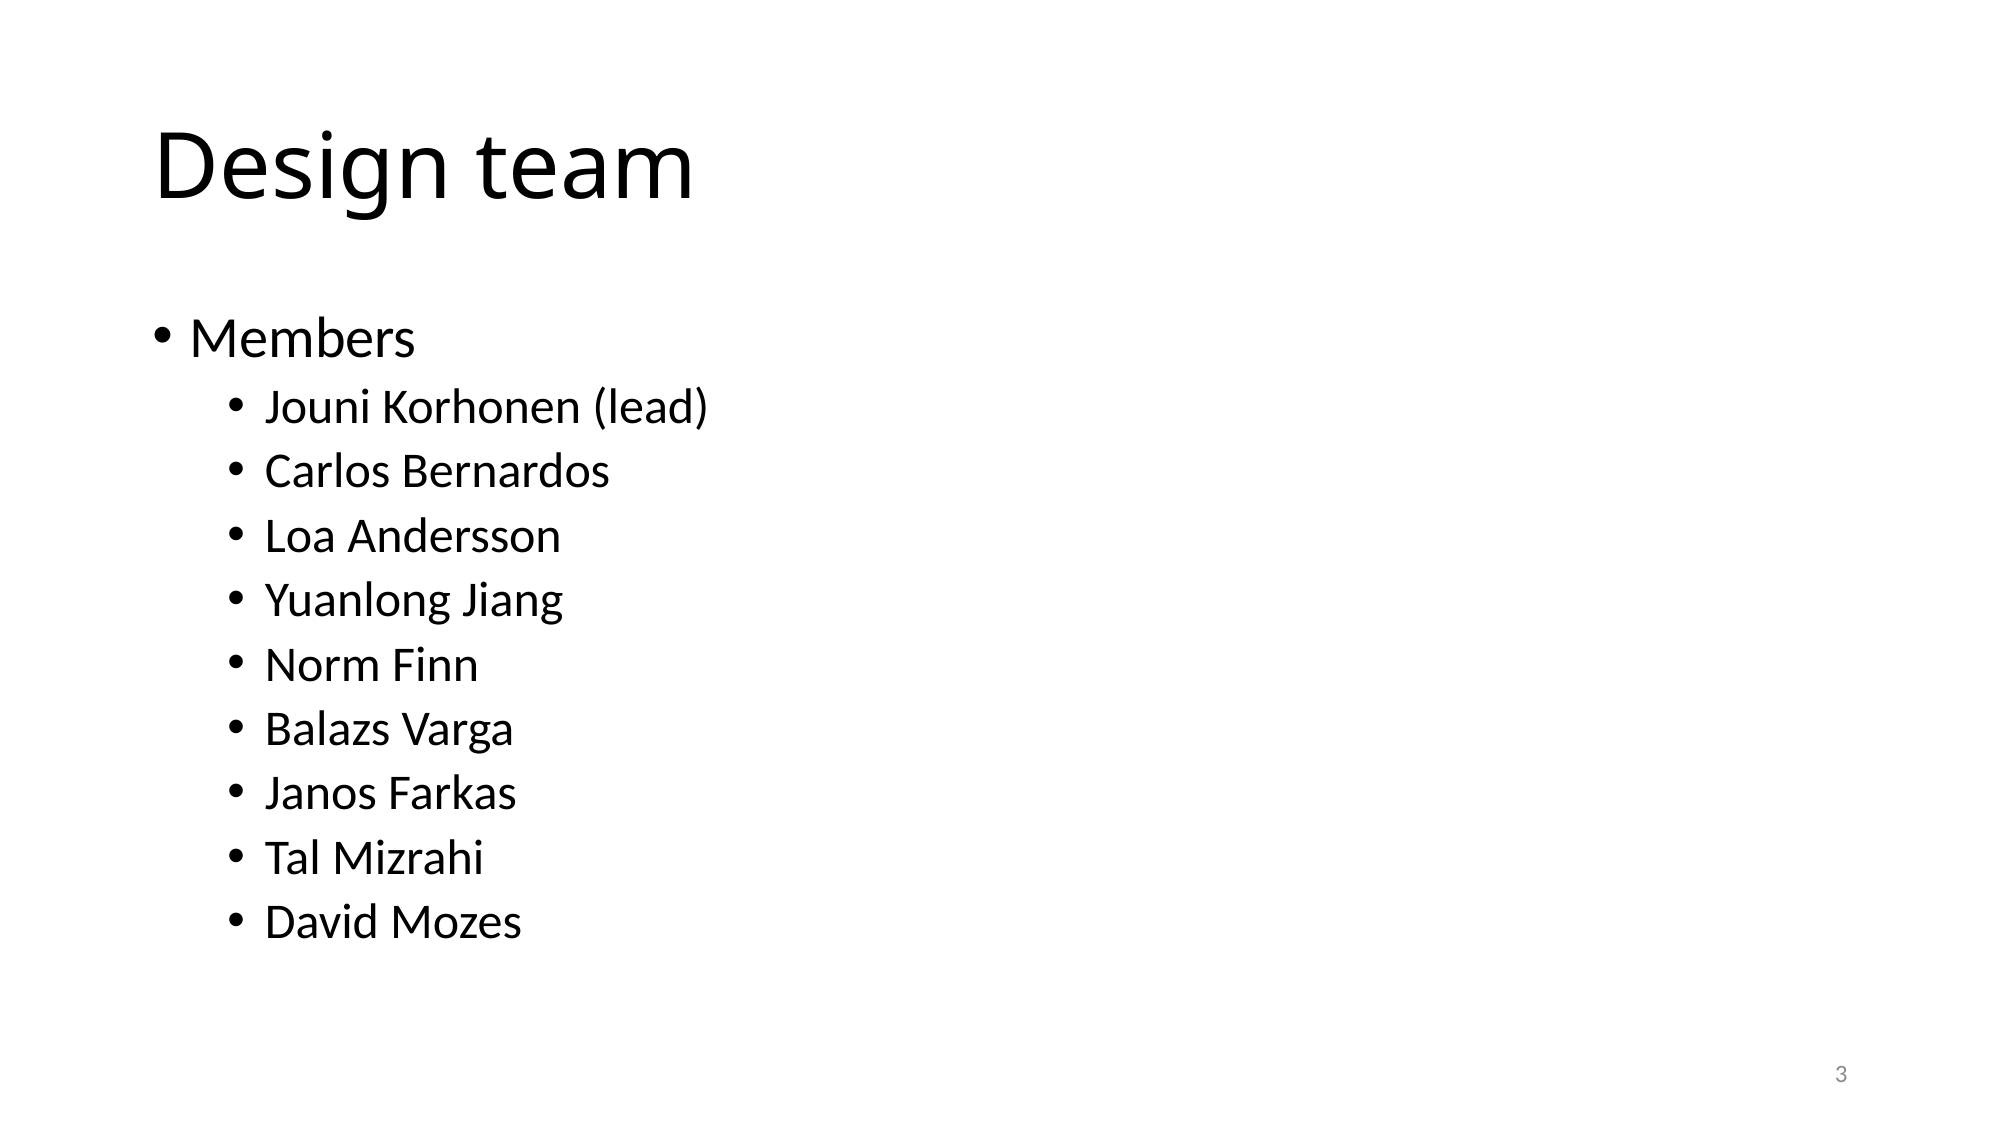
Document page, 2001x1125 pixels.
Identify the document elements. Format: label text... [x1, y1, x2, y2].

title Design team [137, 59, 1863, 278]
slide_number 3 [1412, 1042, 1863, 1103]
list Members Jouni Korhonen (lead) Carlos Bernardos Loa Andersson Yuanlong Jiang Norm Finn Balazs Varga Janos Farkas Tal Mizrahi David Mozes [137, 299, 1863, 1014]
